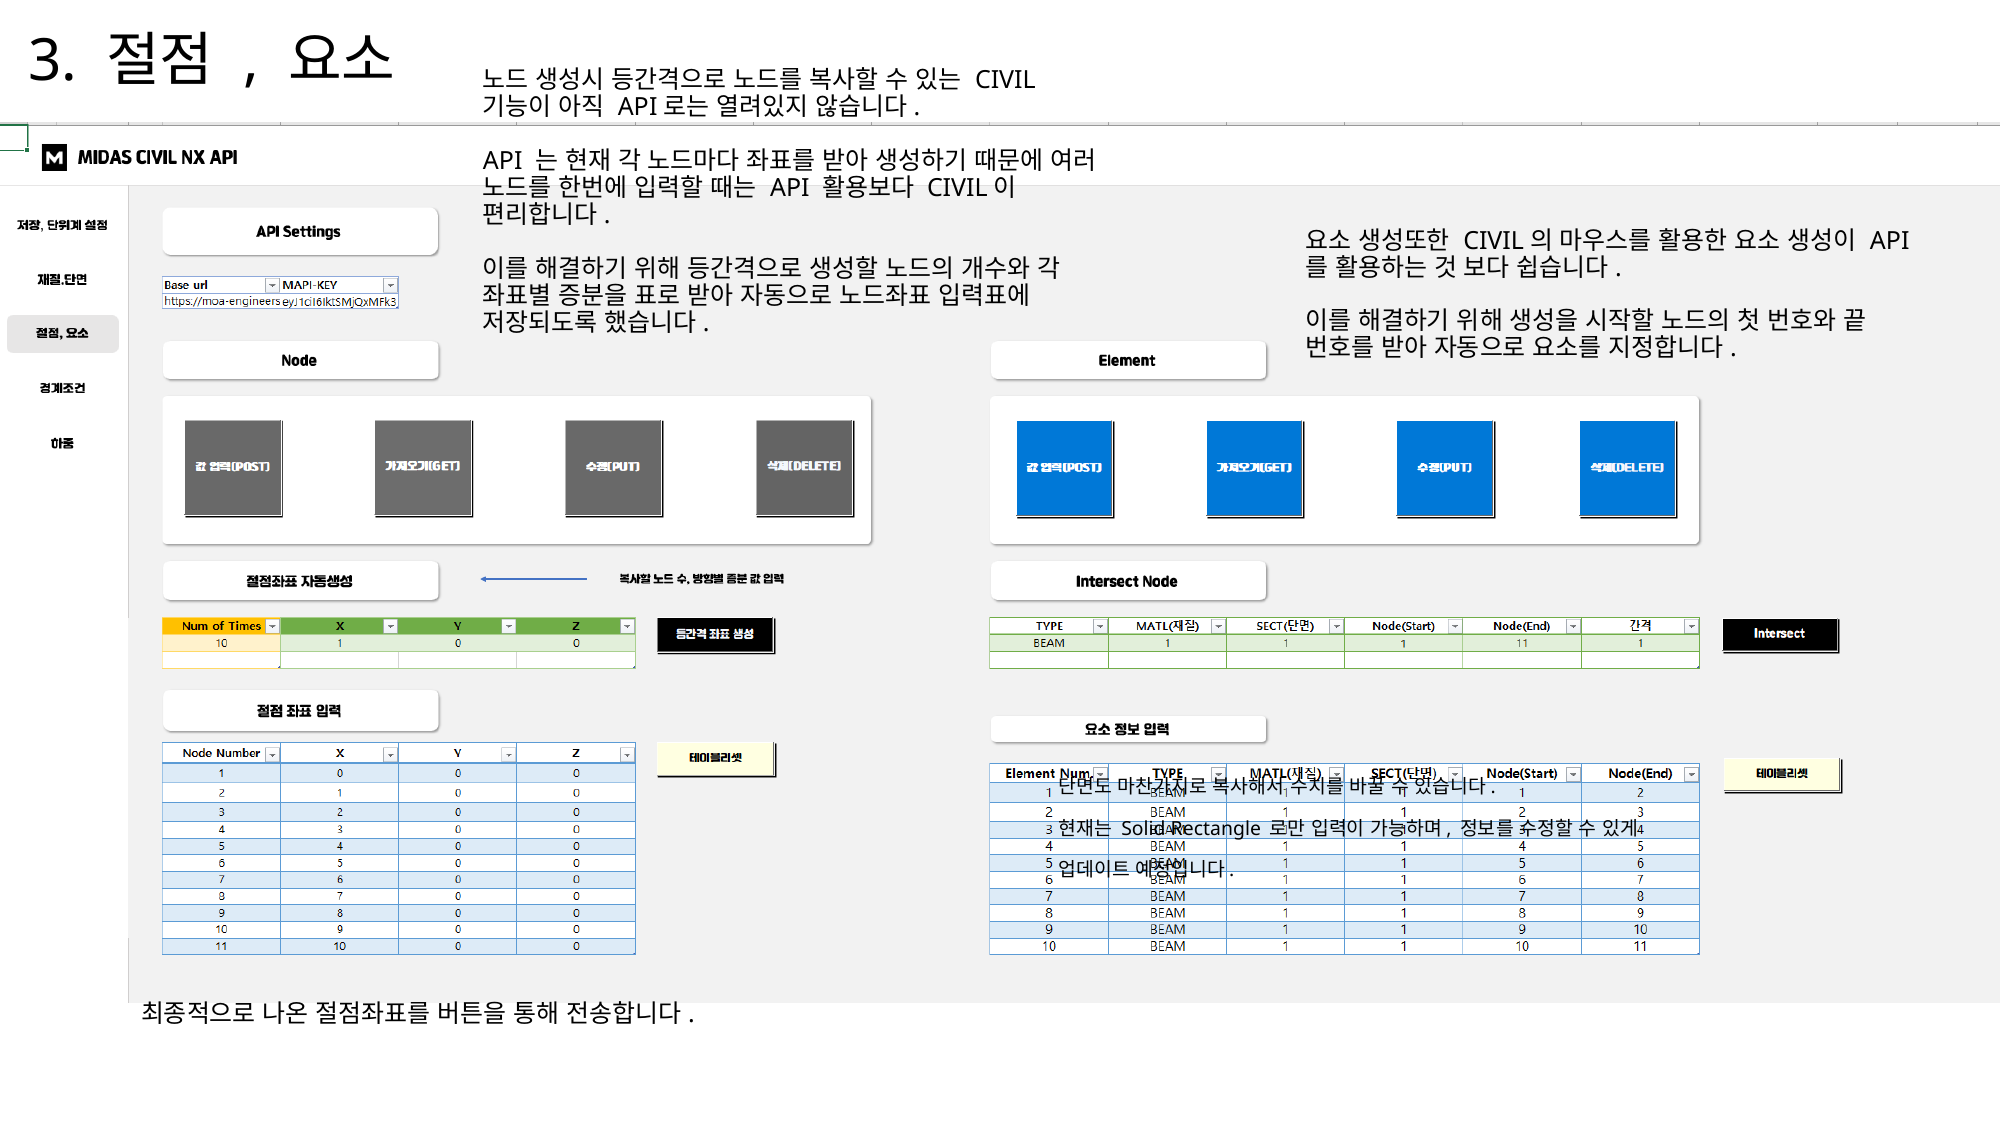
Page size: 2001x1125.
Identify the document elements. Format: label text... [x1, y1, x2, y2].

text_box 최종적으로 나온 절점좌표를 버튼을 통해 전송합니다. [126, 1003, 778, 1075]
text_box 노드 생성시 등간격으로 노드를 복사할 수 있는 CIVIL 기능이 아직 API로는 열려있지 않습니다. API 는 현재 각 노드마다 좌표를 받아 생성하기 때문에 여러 노드를 한번에 입력할 때는 API 활용보다 CIVIL이 편리합니다. 이를 해결하기 위해 등간격으로 생성할 노드의 개수와 각 좌표별 증분을 표로 받아 자동으로 노드좌표 입력표에 저장되도록 했습니다. [467, 51, 1120, 122]
picture [0, 122, 2000, 1003]
text_box 3. 절점 , 요소 [13, 1, 447, 122]
